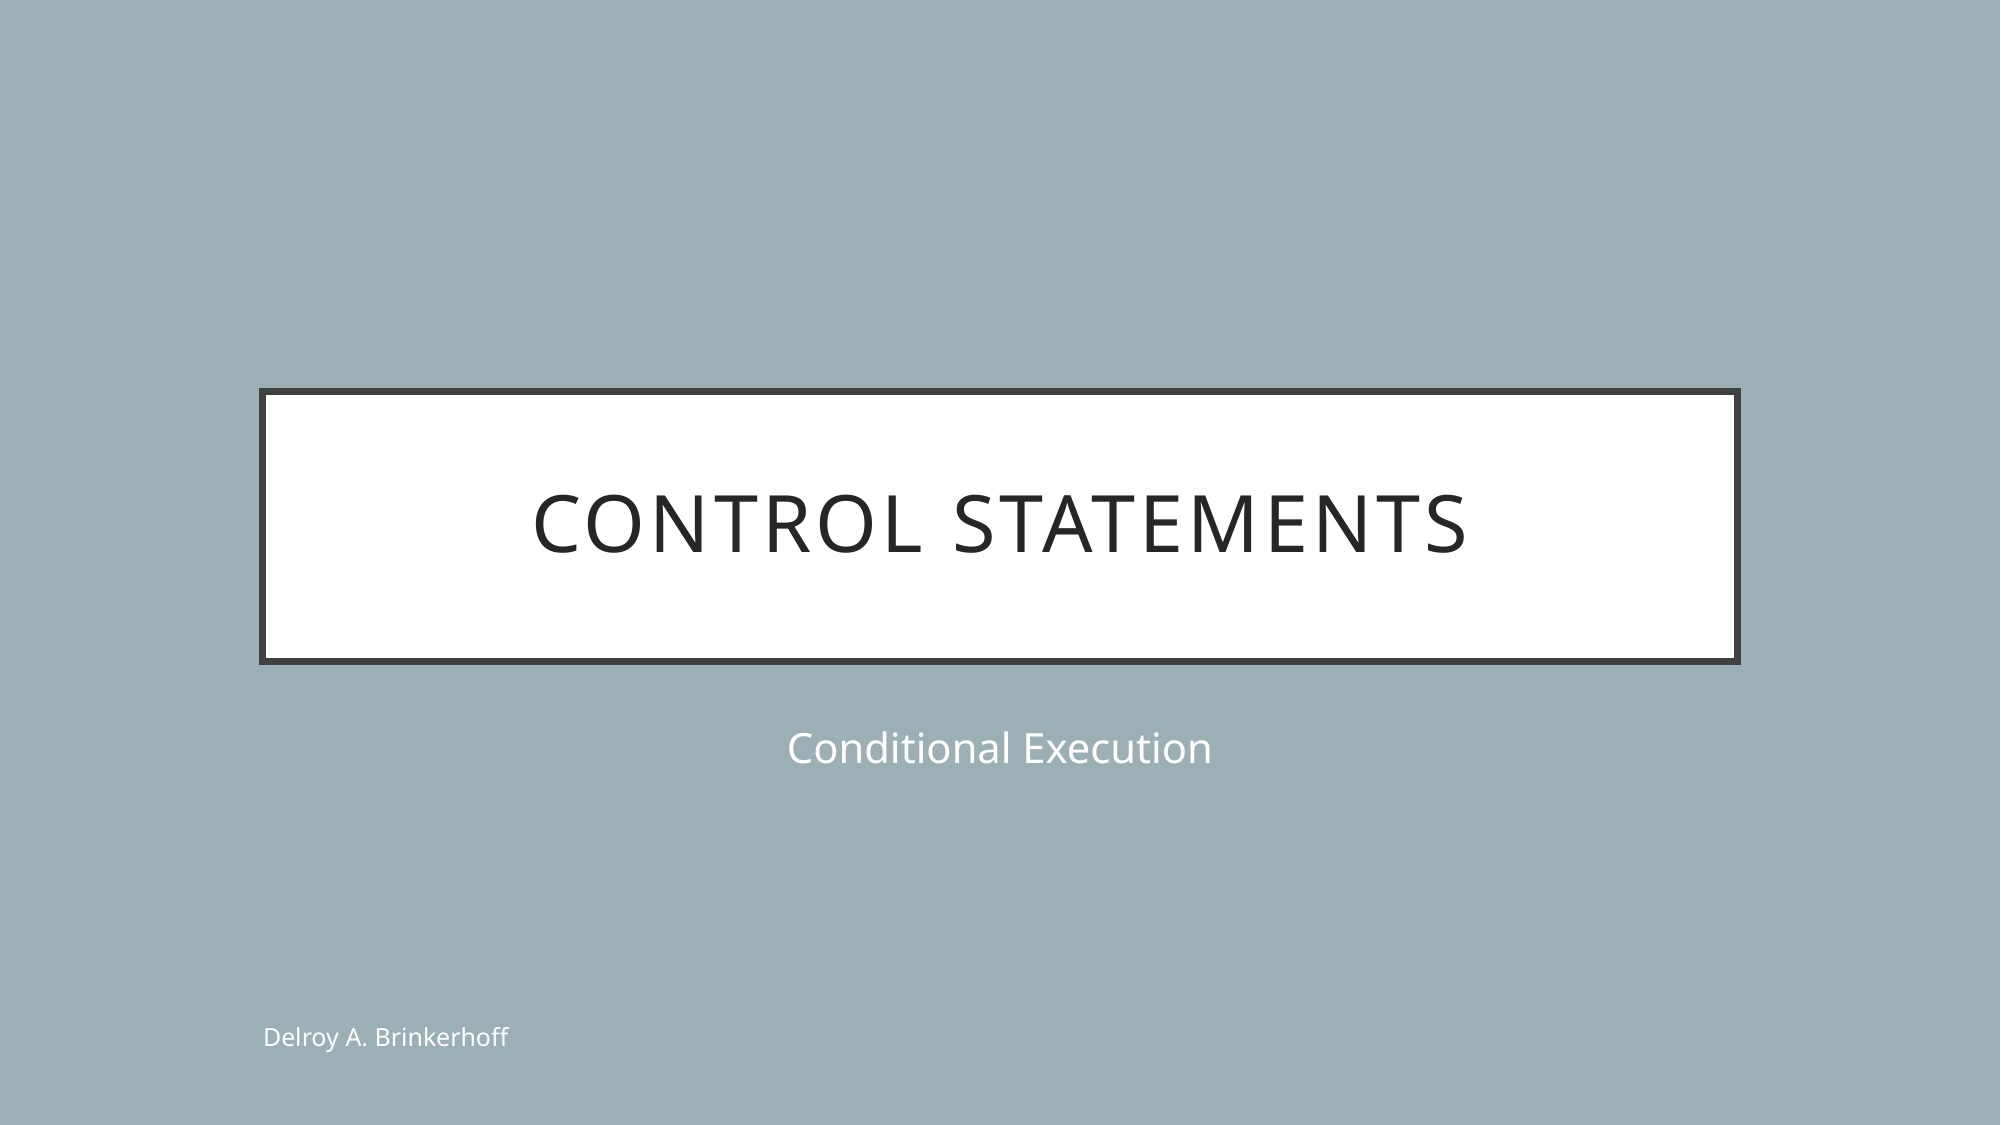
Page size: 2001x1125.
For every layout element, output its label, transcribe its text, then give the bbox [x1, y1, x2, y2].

text_box Delroy A. Brinkerhoff [248, 1013, 524, 1059]
subtitle Conditional Execution [442, 713, 1558, 918]
title Control Statements [259, 388, 1741, 665]
